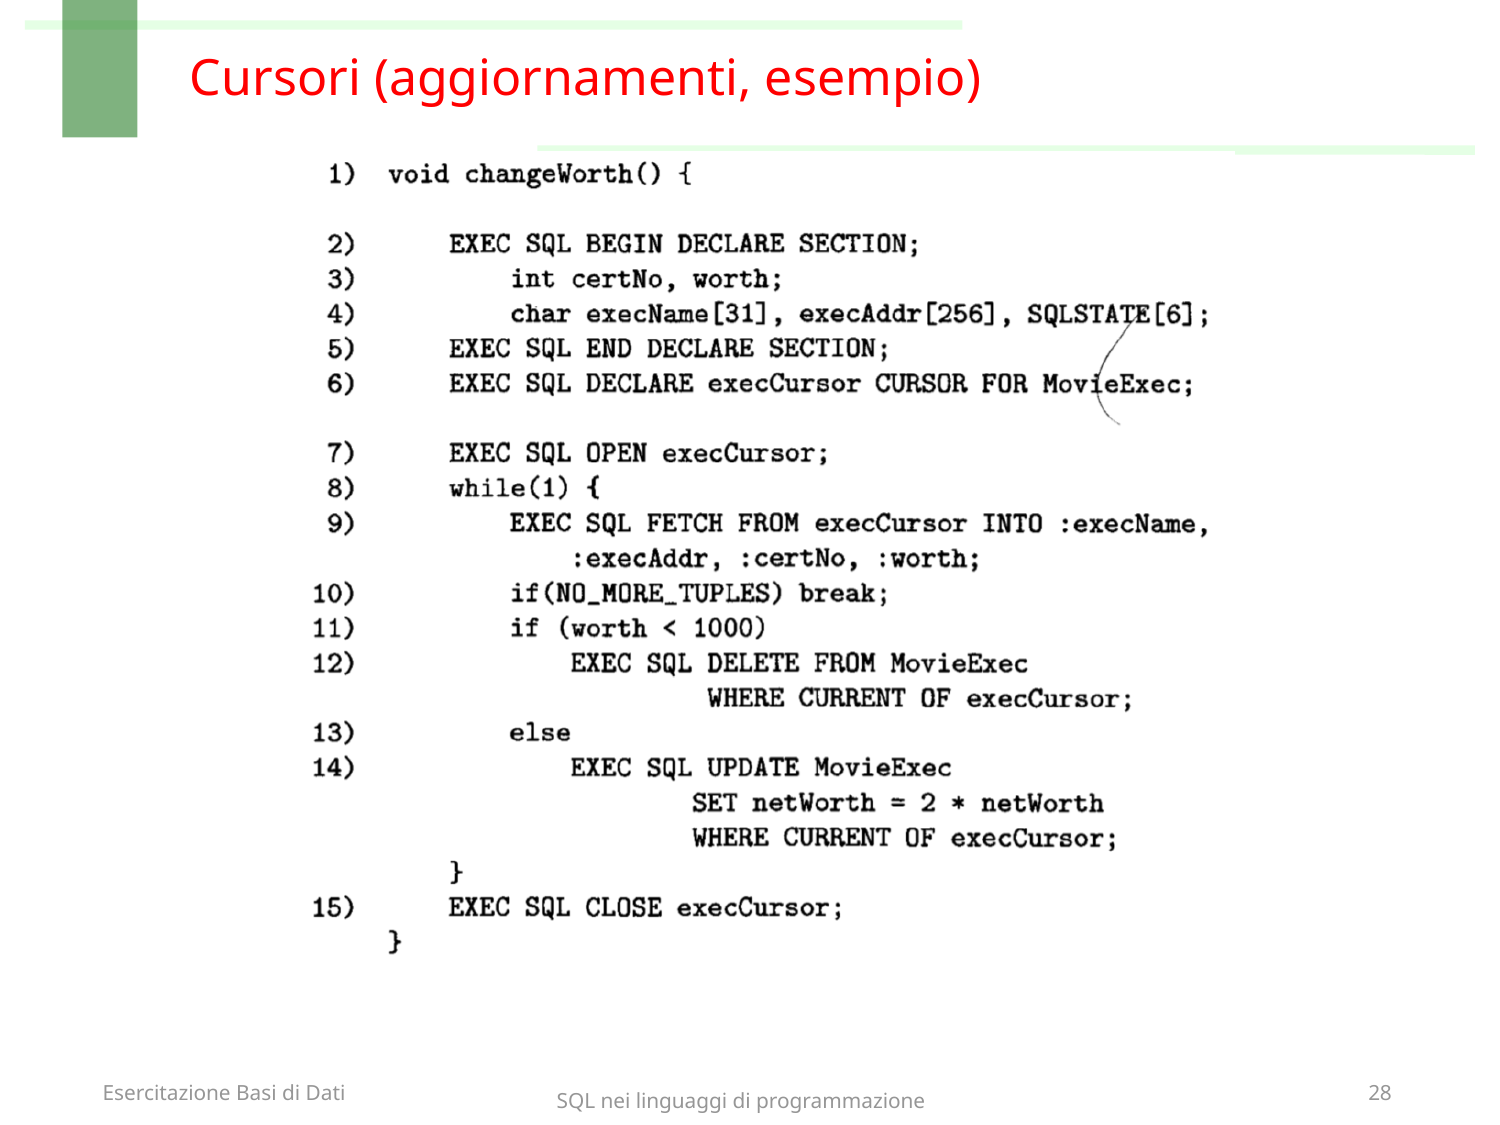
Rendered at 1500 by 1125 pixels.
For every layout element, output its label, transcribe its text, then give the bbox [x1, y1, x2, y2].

title Cursori (aggiornamenti, esempio) [174, 24, 1425, 125]
picture [289, 151, 1236, 974]
footer SQL nei linguaggi di programmazione [425, 1082, 1057, 1120]
